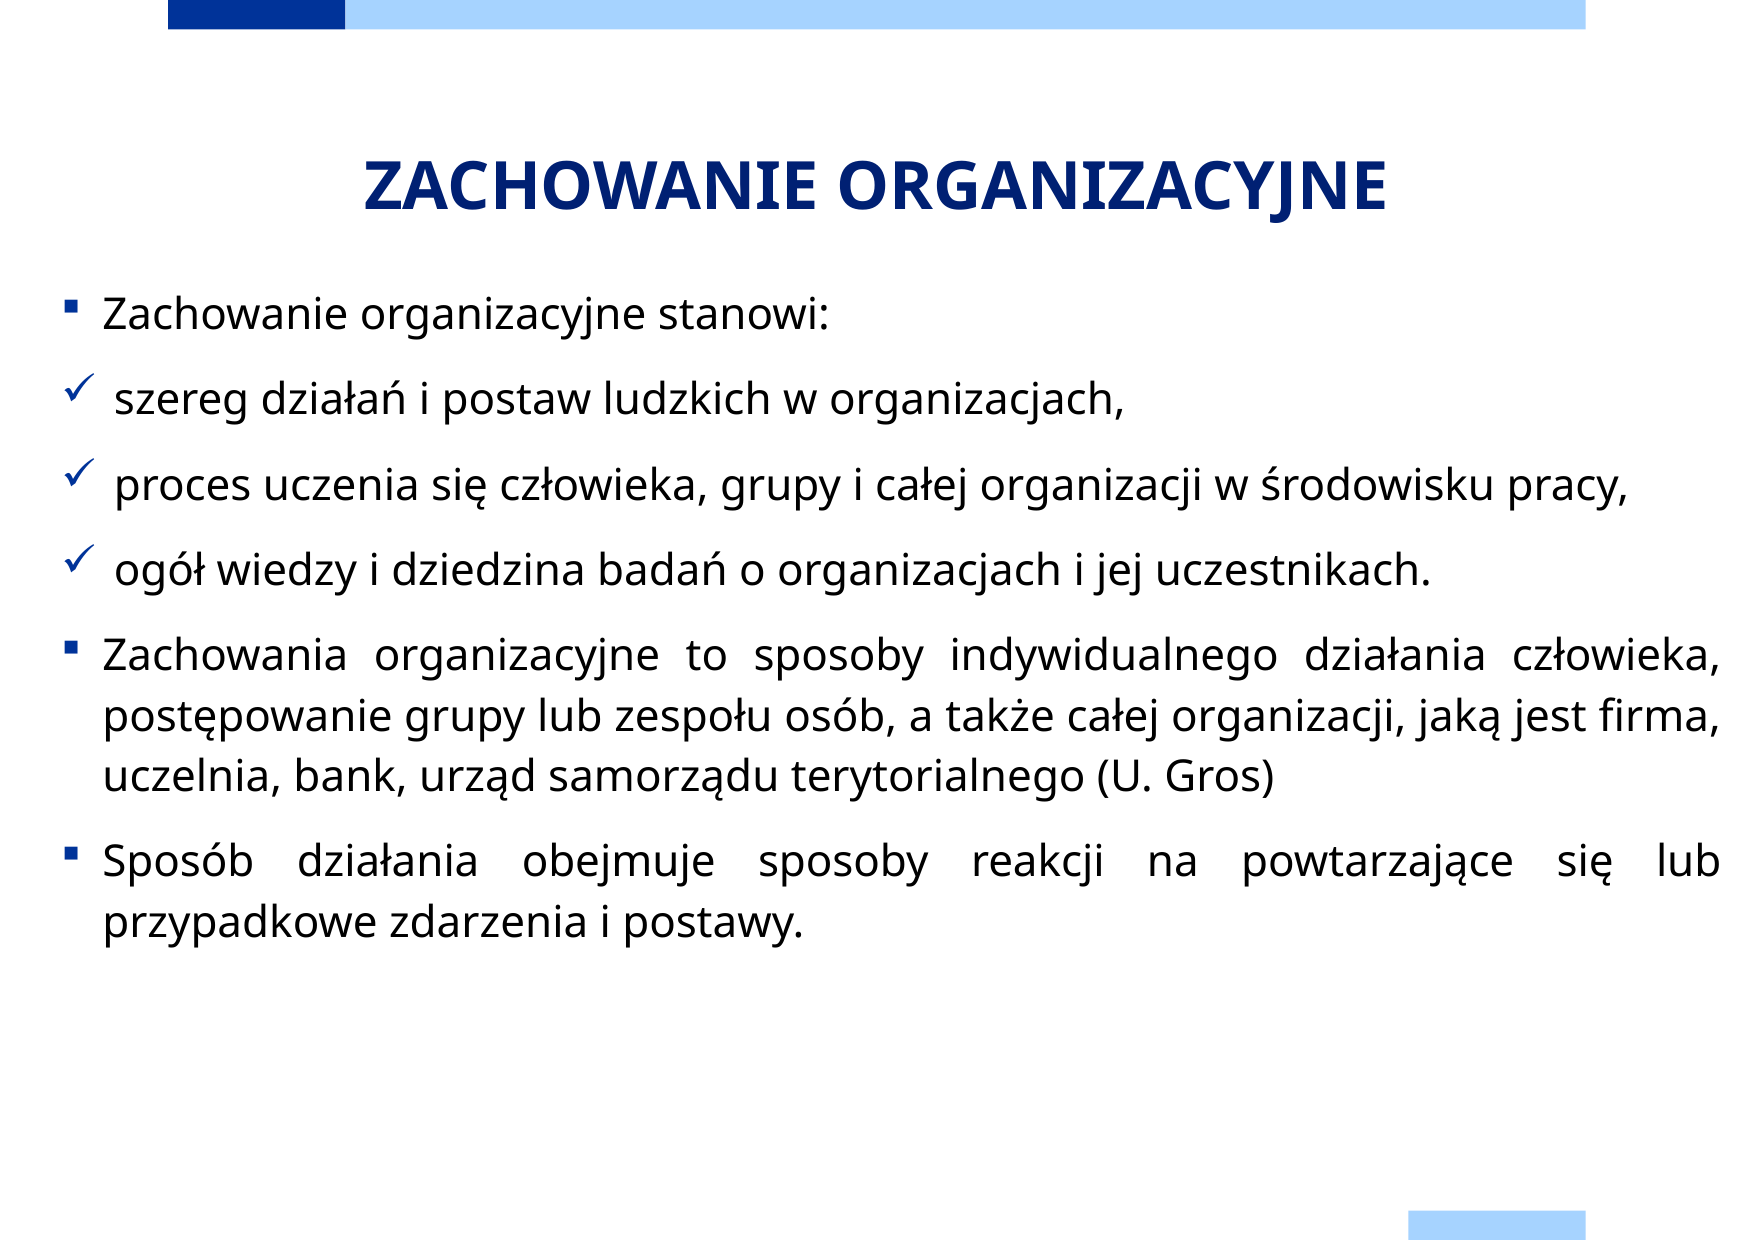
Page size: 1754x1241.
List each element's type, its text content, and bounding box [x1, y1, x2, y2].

title ZACHOWANIE ORGANIZACYJNE [168, 147, 1586, 254]
list Zachowanie organizacyjne stanowi: szereg działań i postaw ludzkich w organizacjach, proces uczenia się człowieka, grupy i całej organizacji w środowisku pracy, ogół wiedzy i dziedzina badań o organizacjach i jej uczestnikach. Zachowania organizacyjne to sposoby indywidualnego działania człowieka, postępowanie grupy lub zespołu osób, a także całej organizacji, jaką jest firma, uczelnia, bank, urząd samorządu terytorialnego (U. Gros) Sposób działania obejmuje sposoby reakcji na powtarzające się lub przypadkowe zdarzenia i postawy. [61, 277, 1724, 972]
